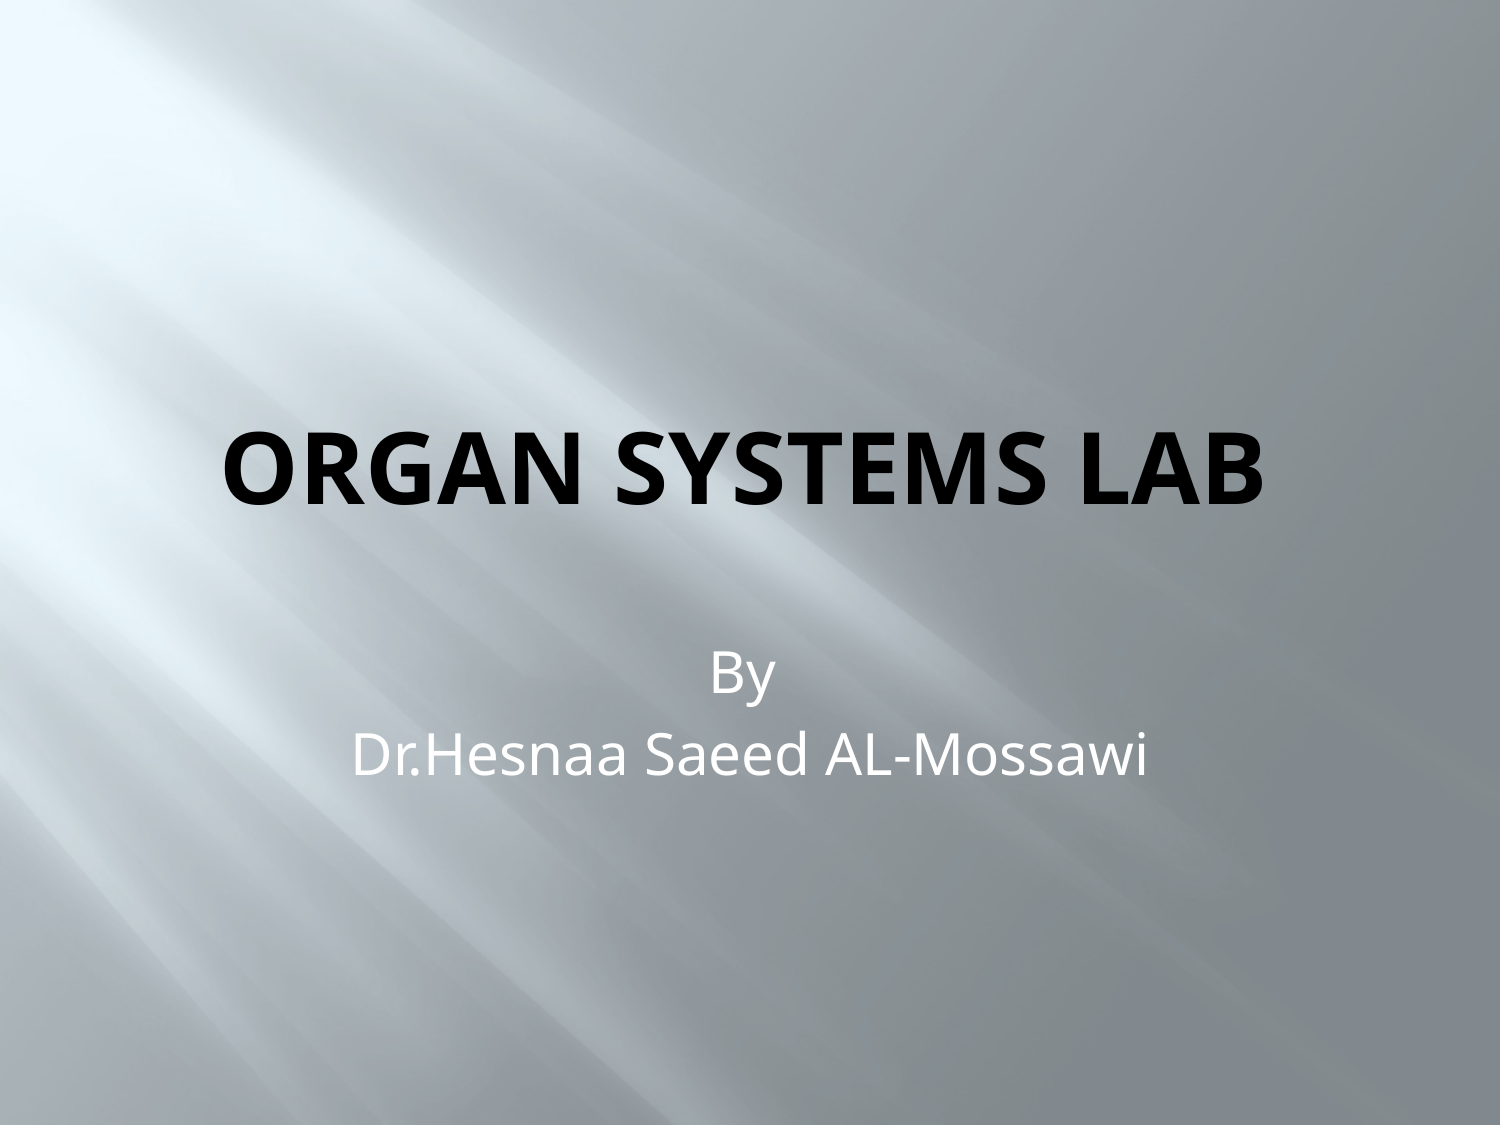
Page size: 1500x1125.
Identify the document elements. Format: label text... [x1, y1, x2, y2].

subtitle By Dr.Hesnaa Saeed AL-Mossawi [225, 546, 1275, 834]
title Organ systems lab [69, 224, 1420, 525]
